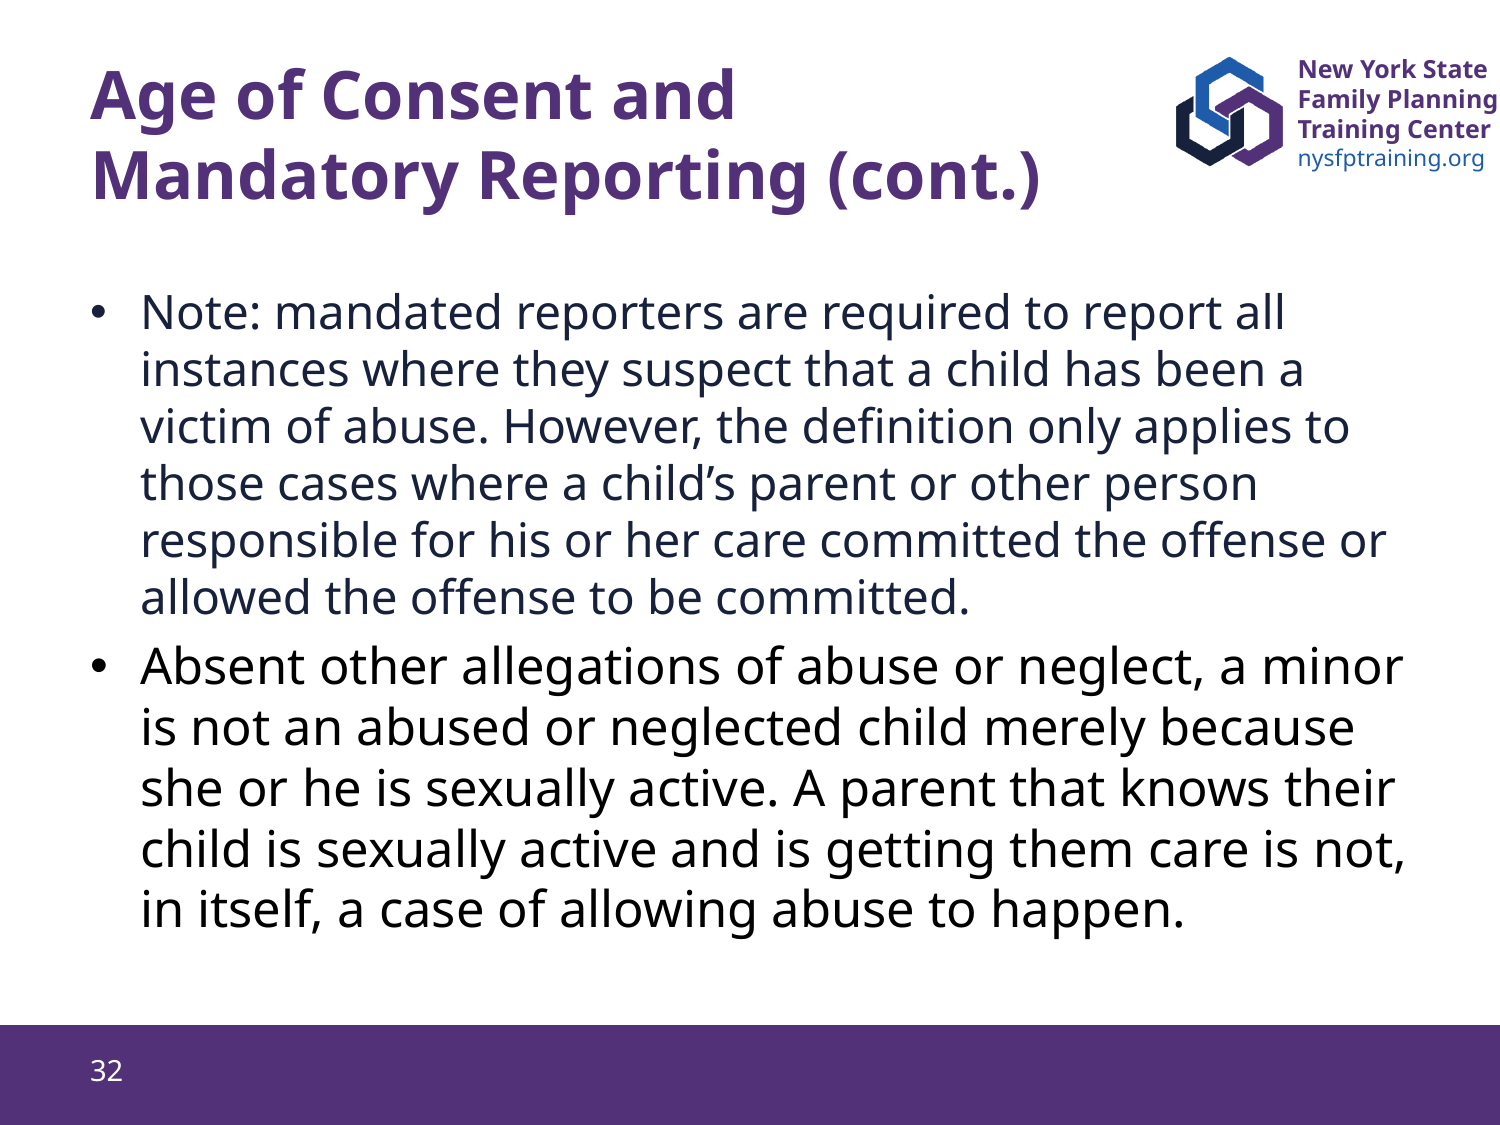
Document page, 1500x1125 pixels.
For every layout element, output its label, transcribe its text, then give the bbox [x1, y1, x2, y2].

picture [1175, 55, 1284, 168]
list Note: mandated reporters are required to report all instances where they suspect that a child has been a victim of abuse. However, the definition only applies to those cases where a child’s parent or other person responsible for his or her care committed the offense or allowed the offense to be committed. Absent other allegations of abuse or neglect, a minor is not an abused or neglected child merely because she or he is sexually active. A parent that knows their child is sexually active and is getting them care is not, in itself, a case of allowing abuse to happen. [75, 275, 1425, 1013]
slide_number 32 [75, 1042, 285, 1103]
title Age of Consent and Mandatory Reporting (cont.) [75, 45, 1063, 275]
